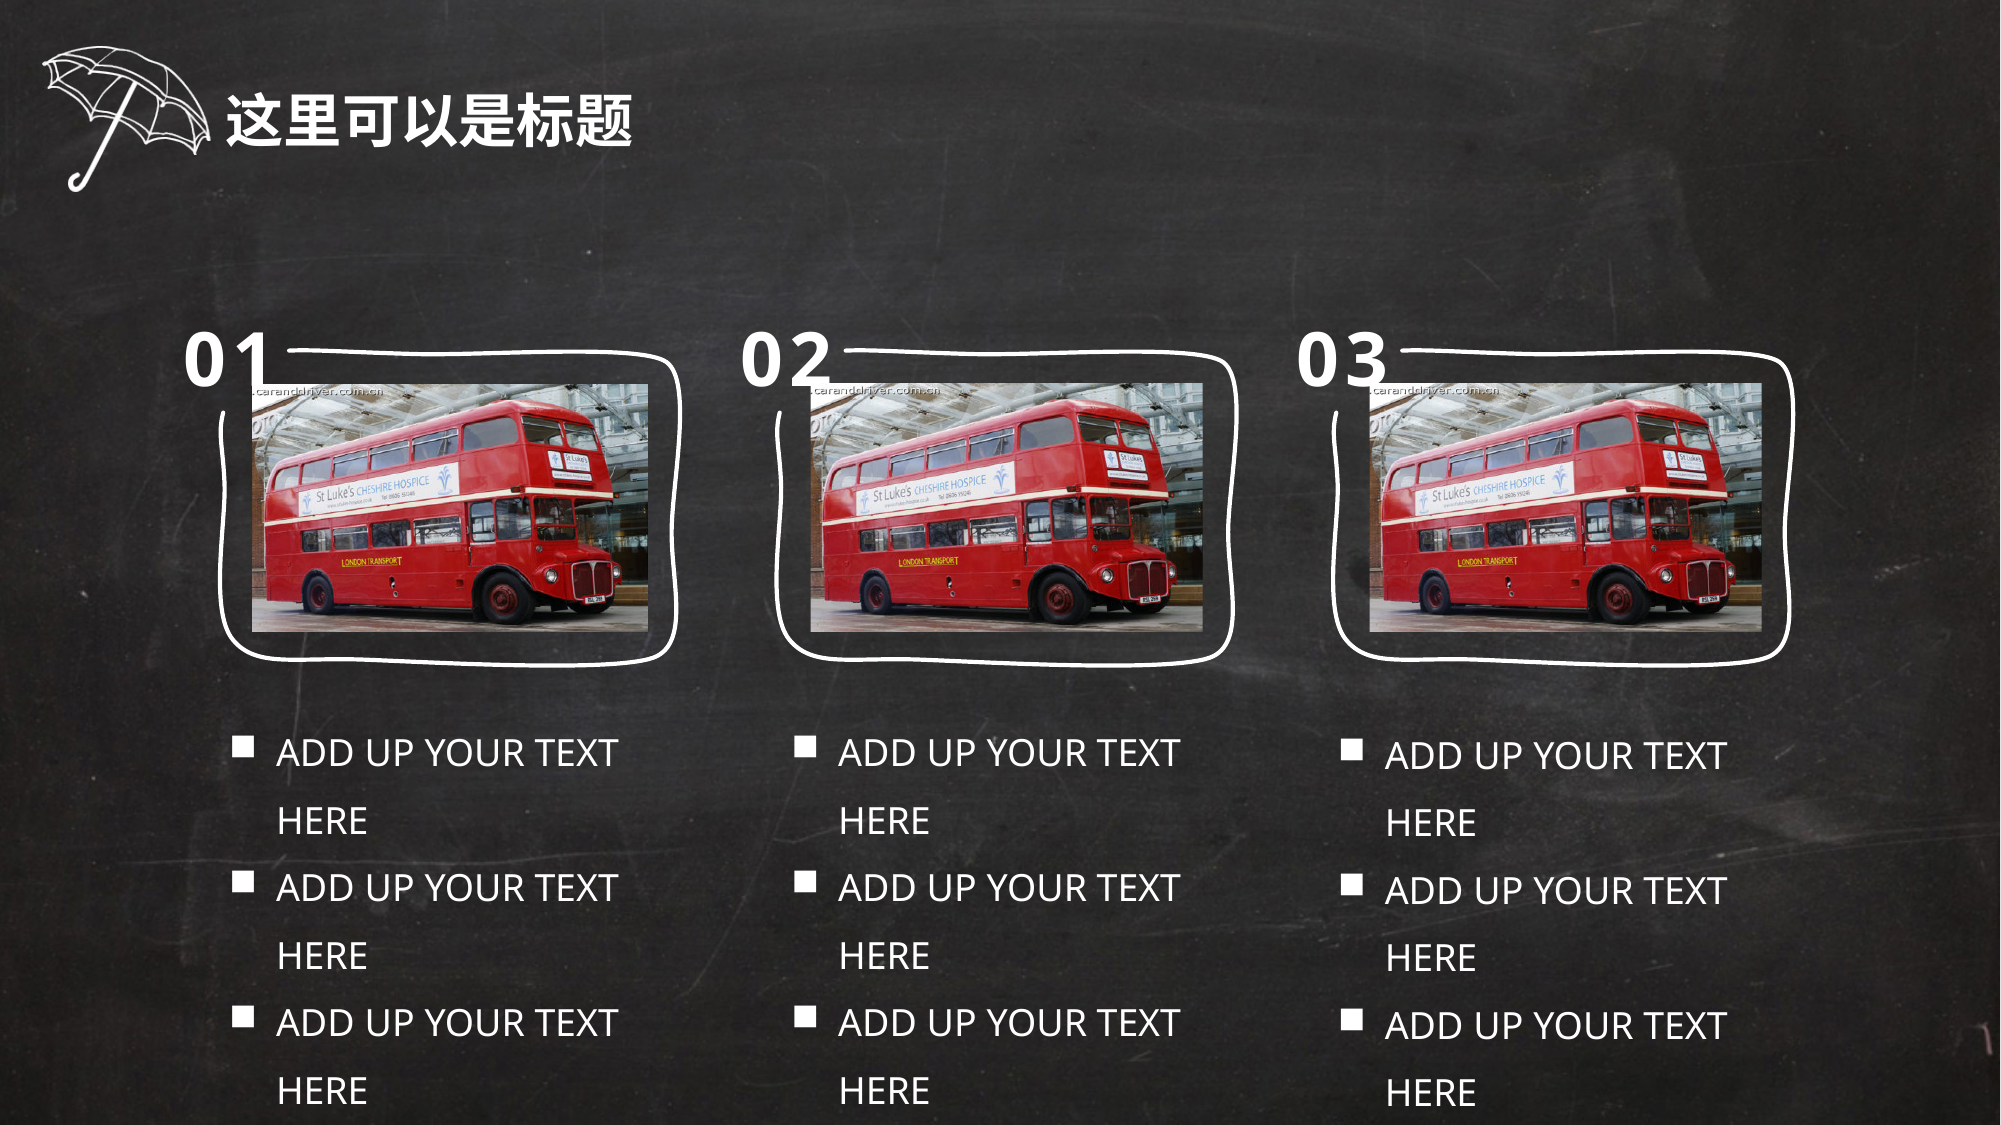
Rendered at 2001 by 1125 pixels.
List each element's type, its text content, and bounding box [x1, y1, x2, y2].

text_box ADD UP YOUR TEXT HERE ADD UP YOUR TEXT HERE ADD UP YOUR TEXT HERE [214, 699, 686, 1125]
text_box [251, 383, 649, 633]
text_box 03 [1276, 303, 1410, 409]
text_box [42, 46, 669, 192]
text_box [1332, 349, 1795, 667]
text_box 02 [720, 303, 853, 409]
text_box [809, 382, 1204, 633]
text_box ADD UP YOUR TEXT HERE ADD UP YOUR TEXT HERE ADD UP YOUR TEXT HERE [1323, 701, 1795, 1125]
picture [0, 0, 2001, 1125]
text_box [1369, 382, 1763, 633]
text_box [775, 349, 1238, 667]
text_box ADD UP YOUR TEXT HERE ADD UP YOUR TEXT HERE ADD UP YOUR TEXT HERE [776, 699, 1248, 1125]
text_box 01 [163, 303, 296, 409]
text_box [218, 349, 682, 667]
